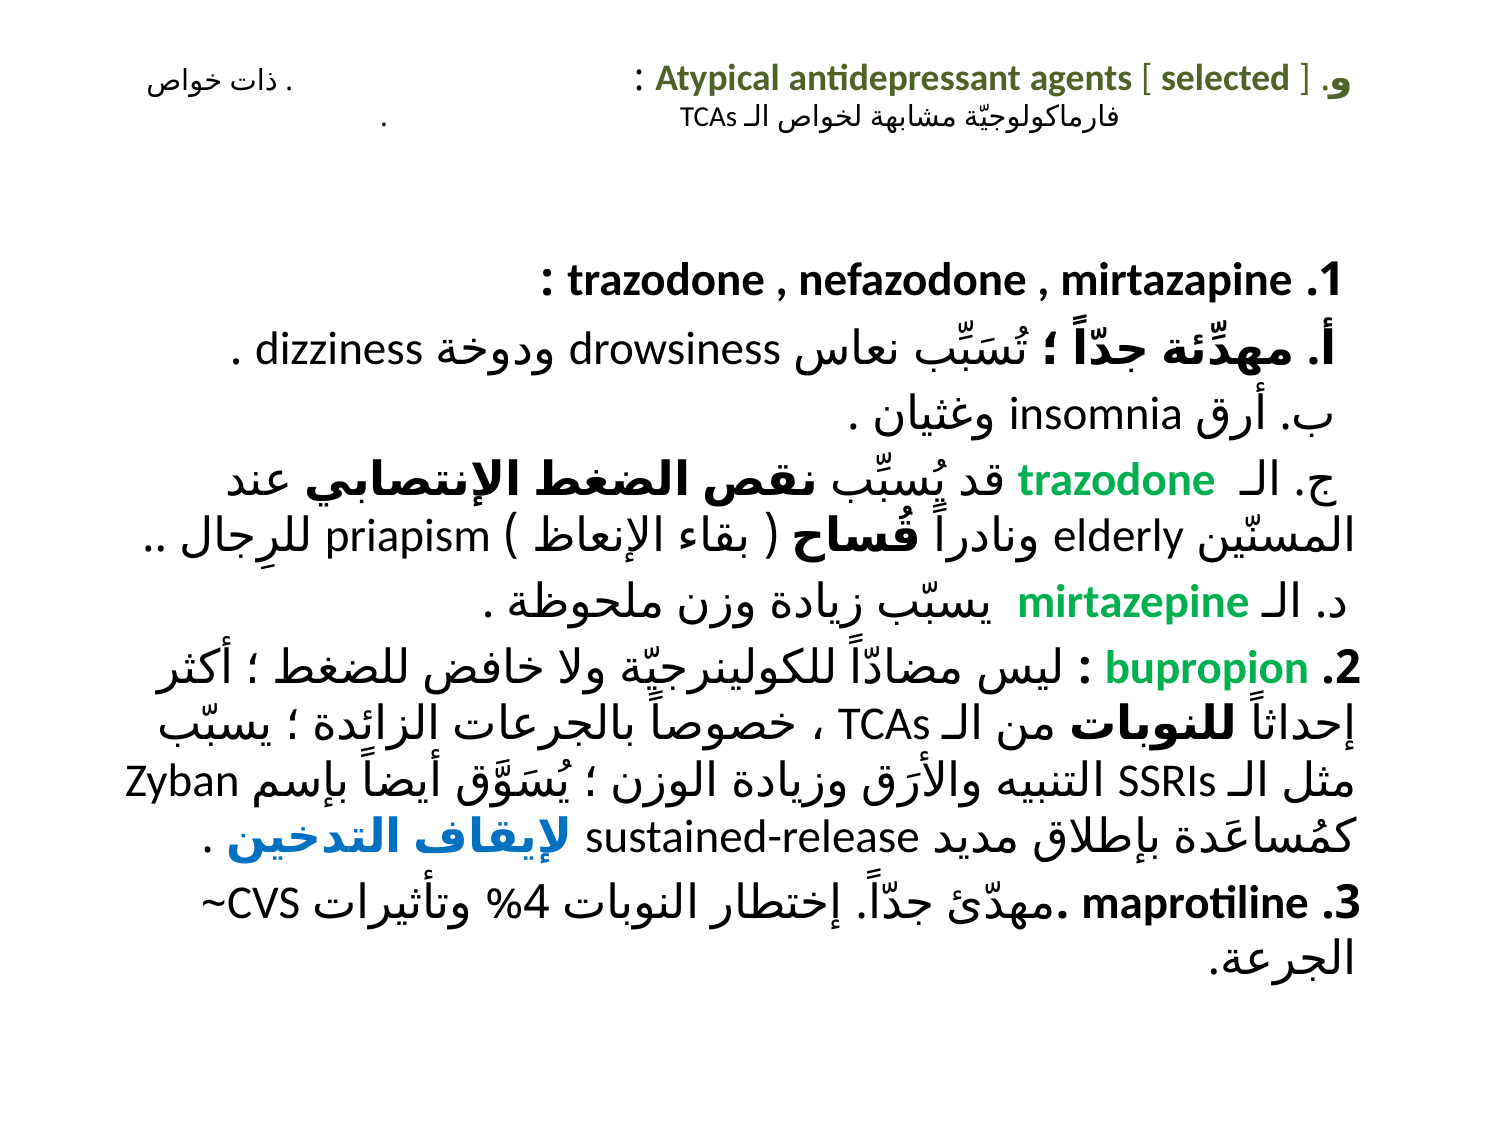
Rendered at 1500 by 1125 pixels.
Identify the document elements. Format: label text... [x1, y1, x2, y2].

list 1. trazodone , nefazodone , mirtazapine : أ. مهدِّئة جدّاً ؛ تُسَبِّب نعاس drowsiness ودوخة dizziness . ب. أرق insomnia وغثيان . ج. الـ trazodone قد يُسبِّب نقص الضغط الإنتصابي عند المسنّين elderly ونادراً قُساح ( بقاء الإنعاظ ) priapism للرِجال .. د. الـ mirtazepine يسبّب زيادة وزن ملحوظة . 2. bupropion : ليس مضادّاً للكولينرجيّة ولا خافض للضغط ؛ أكثر إحداثاً للنوبات من الـ TCAs ، خصوصاً بالجرعات الزائدة ؛ يسبّب مثل الـ SSRIs التنبيه والأرَق وزيادة الوزن ؛ يُسَوَّق أيضاً بإسم Zyban كمُساعَدة بإطلاق مديد sustained-release لإيقاف التدخين . 3. maprotiline .مهدّئ جدّاً. إختطار النوبات 4% وتأثيرات CVS~ الجرعة. [75, 224, 1425, 1005]
title و. Atypical antidepressant agents [ selected ] : . ذات خواص فارماكولوجيّة مشابهة لخواص الـ TCAs . [75, 45, 1425, 175]
